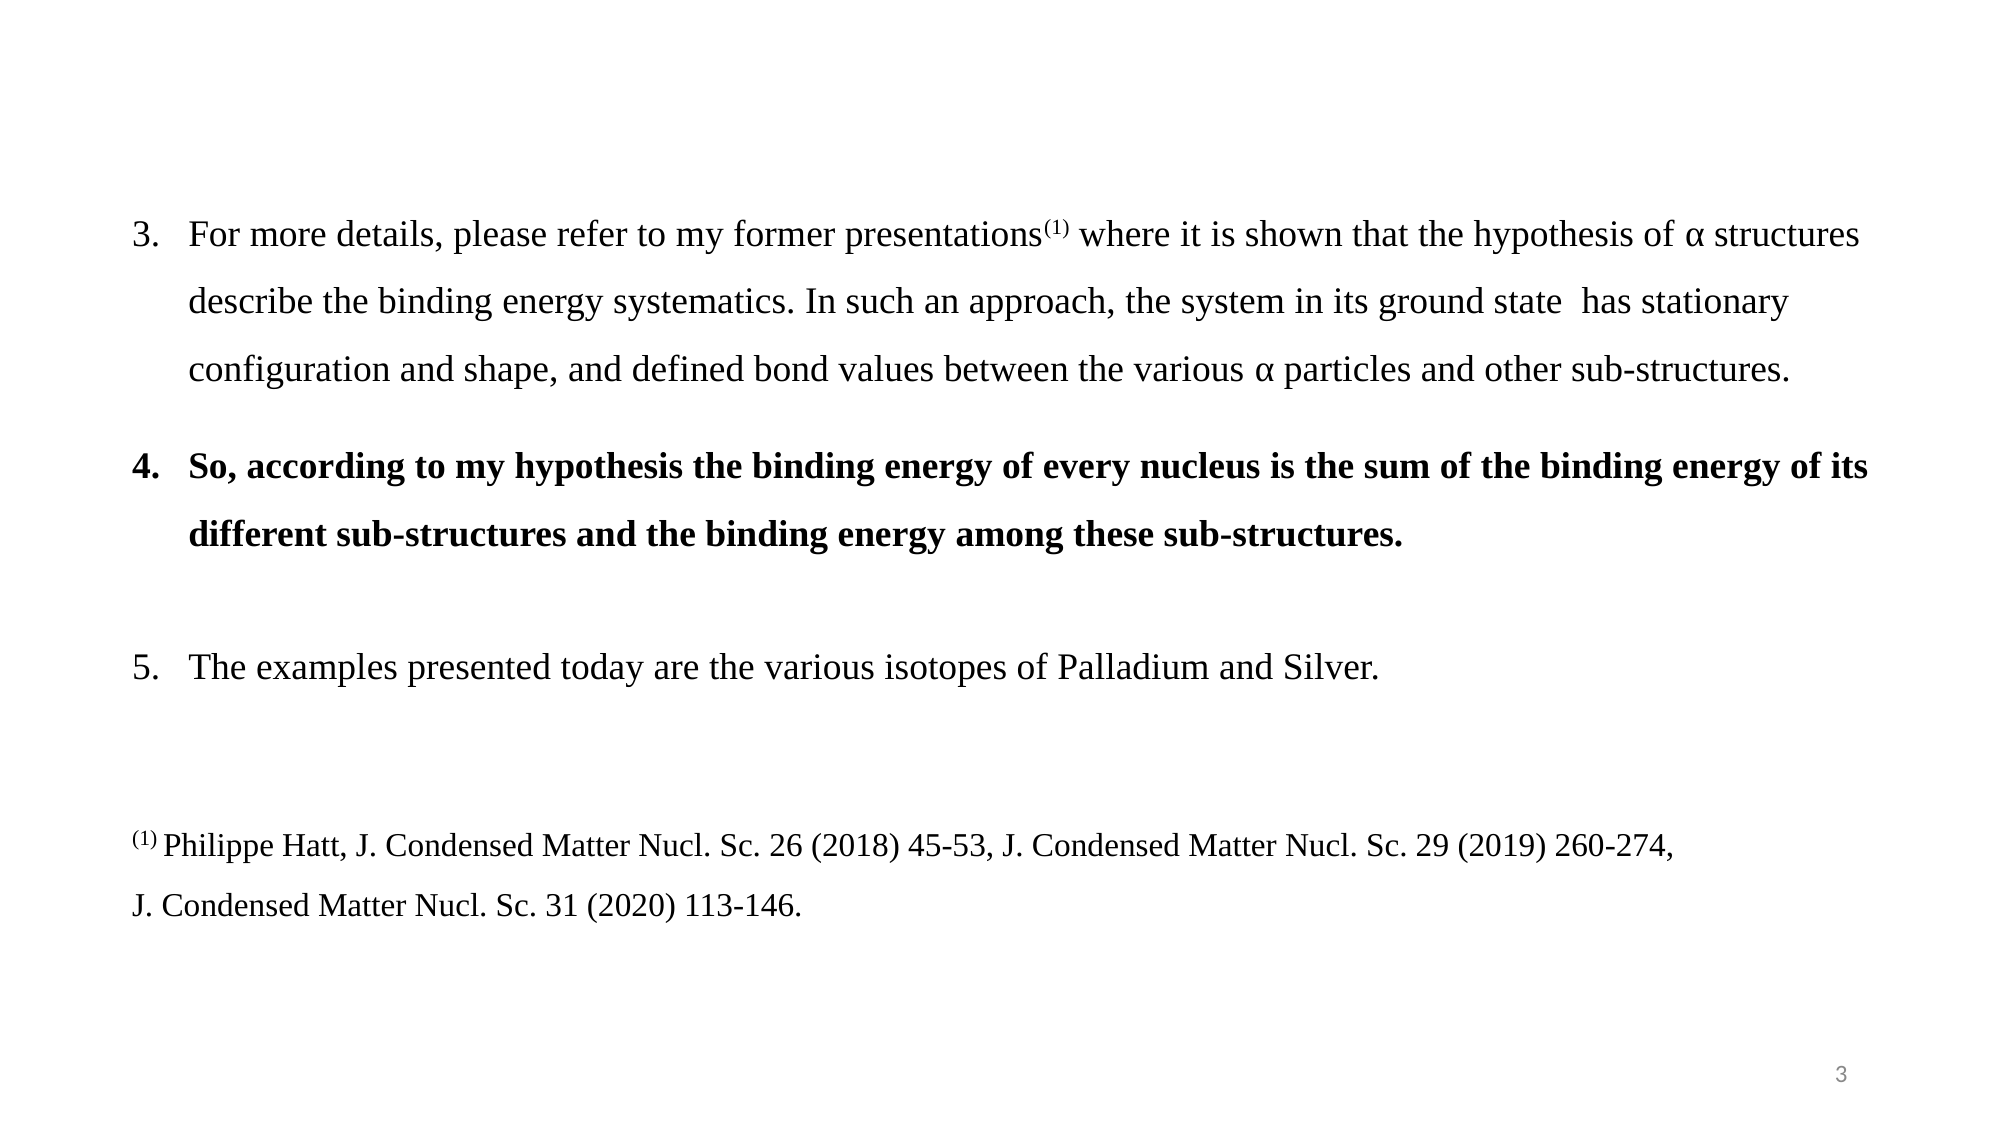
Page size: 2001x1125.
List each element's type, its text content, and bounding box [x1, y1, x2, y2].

slide_number 3 [1412, 1042, 1863, 1103]
text_box For more details, please refer to my former presentations(1) where it is shown that the hypothesis of α structures describe the binding energy systematics. In such an approach, the system in its ground state has stationary configuration and shape, and defined bond values between the various α particles and other sub-structures. So, according to my hypothesis the binding energy of every nucleus is the sum of the binding energy of its different sub-structures and the binding energy among these sub-structures. The examples presented today are the various isotopes of Palladium and Silver. (1) Philippe Hatt, J. Condensed Matter Nucl. Sc. 26 (2018) 45-53, J. Condensed Matter Nucl. Sc. 29 (2019) 260-274, J. Condensed Matter Nucl. Sc. 31 (2020) 113-146. [117, 151, 1889, 974]
